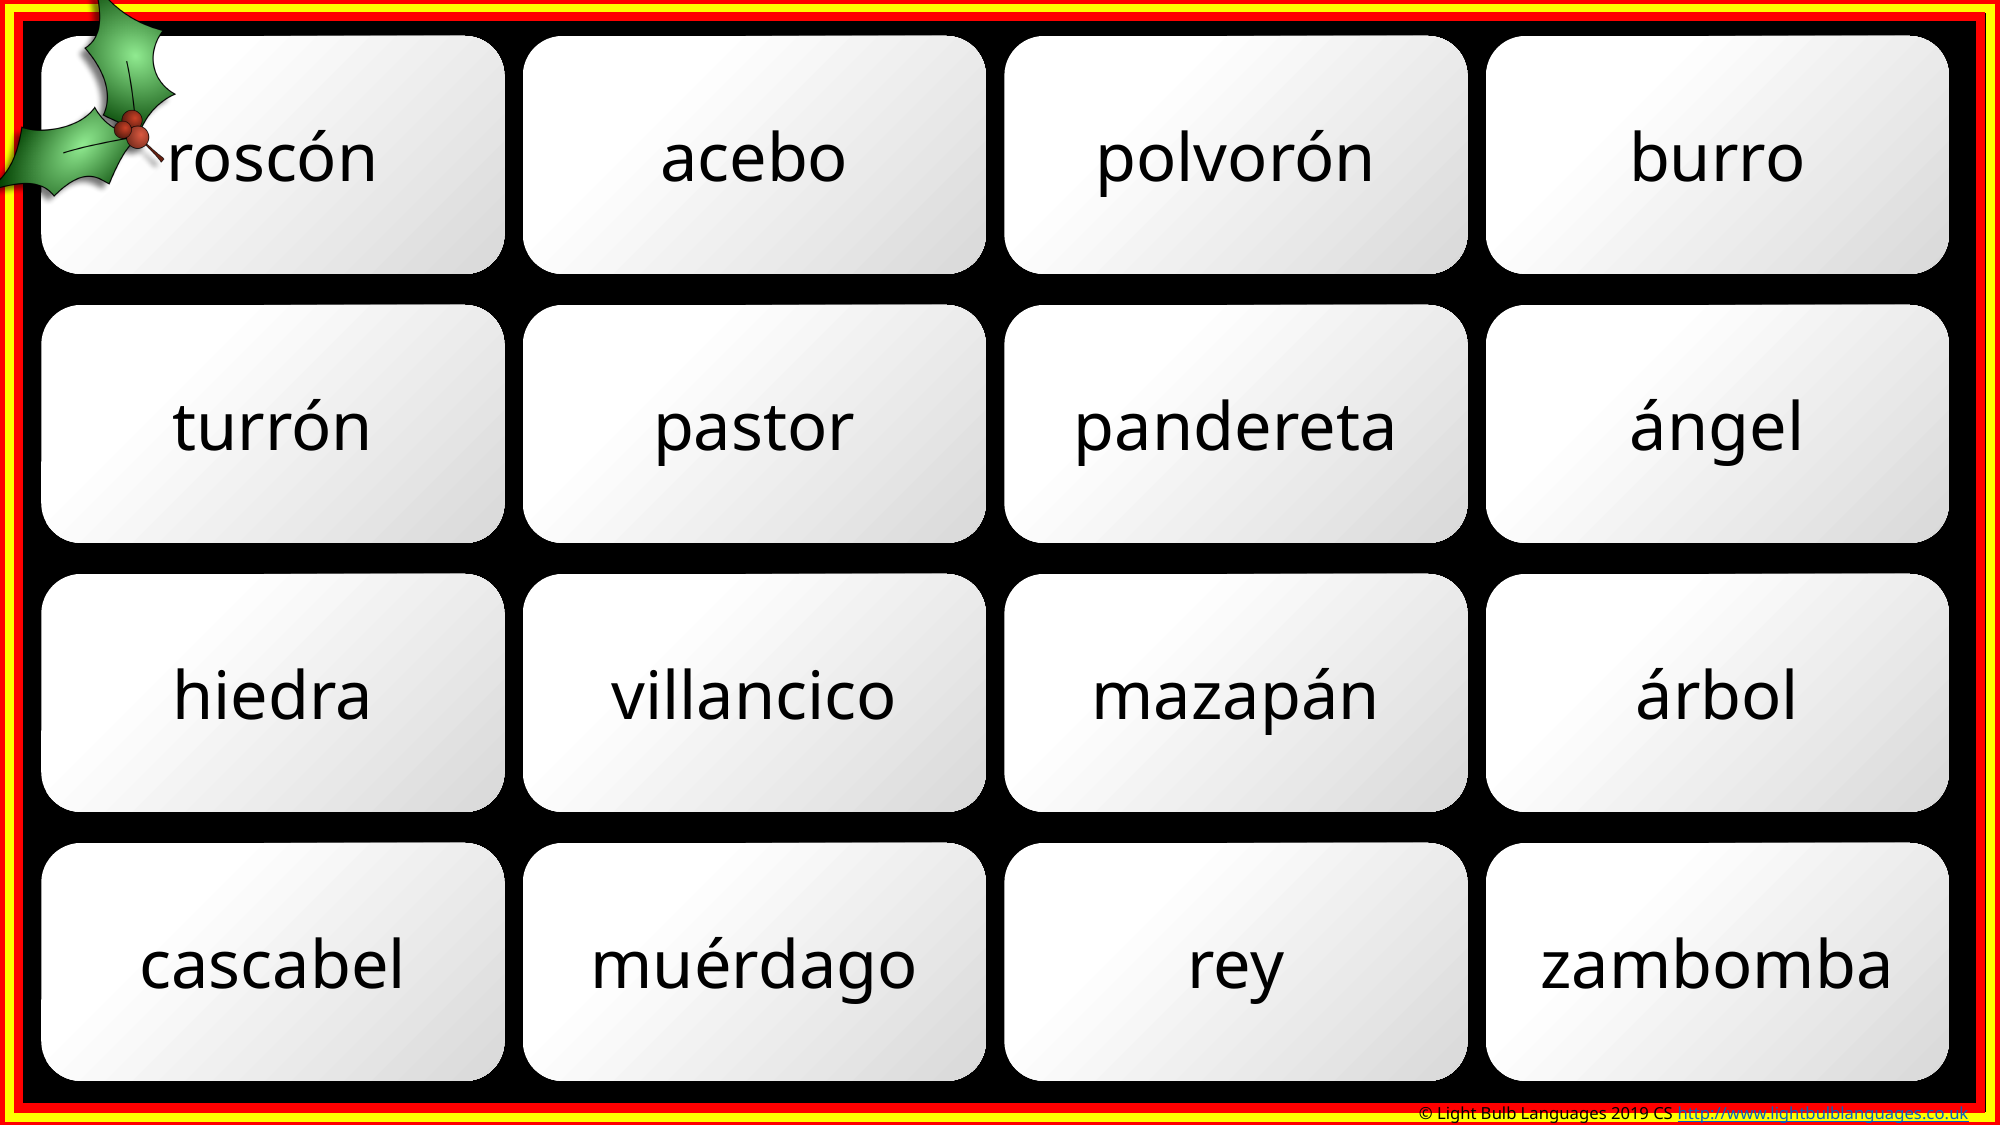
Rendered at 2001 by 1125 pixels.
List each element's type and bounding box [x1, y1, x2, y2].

picture [0, 0, 197, 201]
text_box [0, 0, 2000, 1125]
